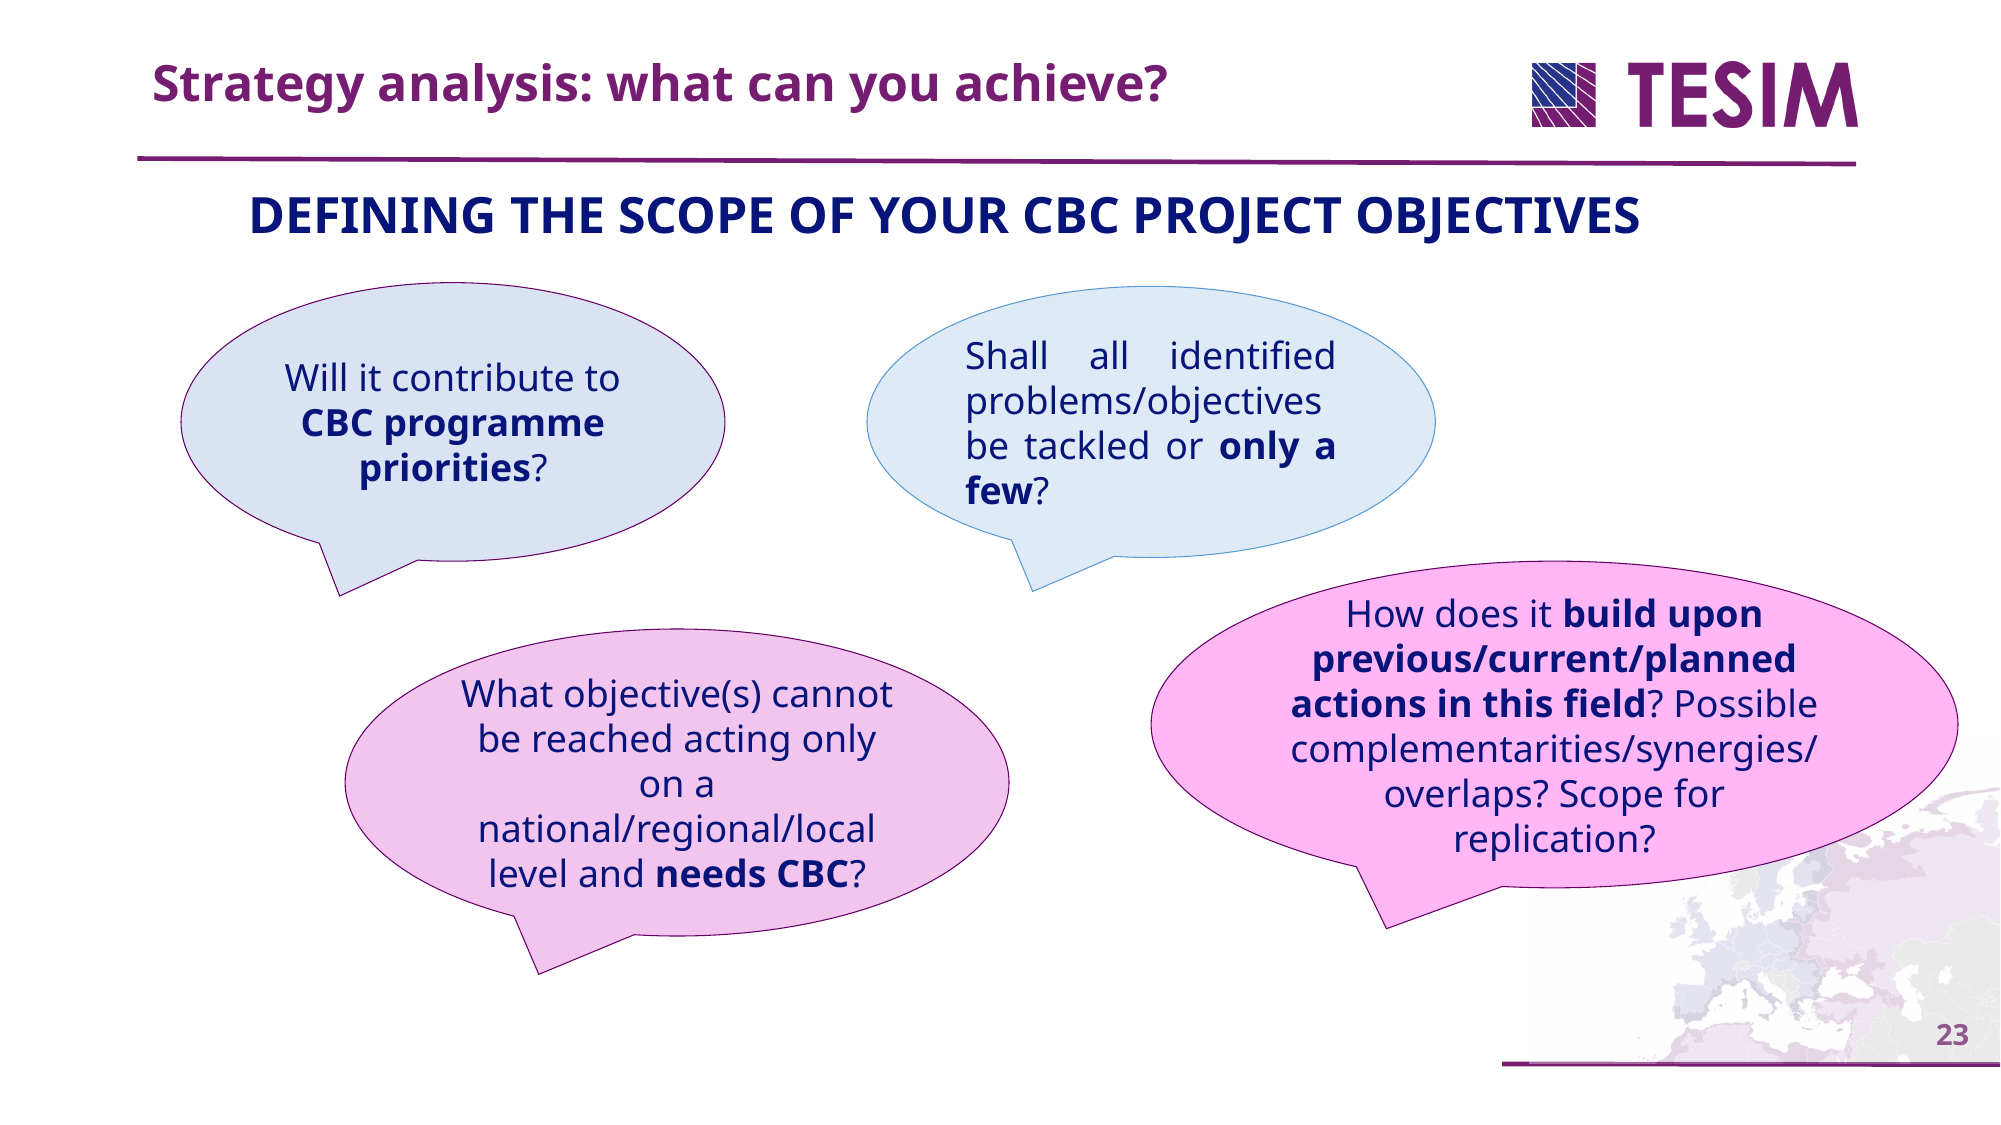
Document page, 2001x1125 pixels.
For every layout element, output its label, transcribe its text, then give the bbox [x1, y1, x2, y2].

picture [1597, 61, 1858, 128]
text_box Will it contribute to CBC programme priorities? [180, 282, 726, 597]
text_box What objective(s) cannot be reached acting only on a national/regional/local level and needs CBC? [344, 628, 1010, 976]
list DEFINING THE SCOPE OF YOUR CBC PROJECT OBJECTIVES [137, 183, 1753, 1008]
text_box Shall all identified problems/objectives be tackled or only a few? [866, 285, 1436, 593]
list Strategy analysis: what can you achieve? [137, 51, 1597, 149]
text_box How does it build upon previous/current/planned actions in this field? Possible complementarities/synergies/overlaps? Scope for replication? [1150, 560, 1959, 930]
